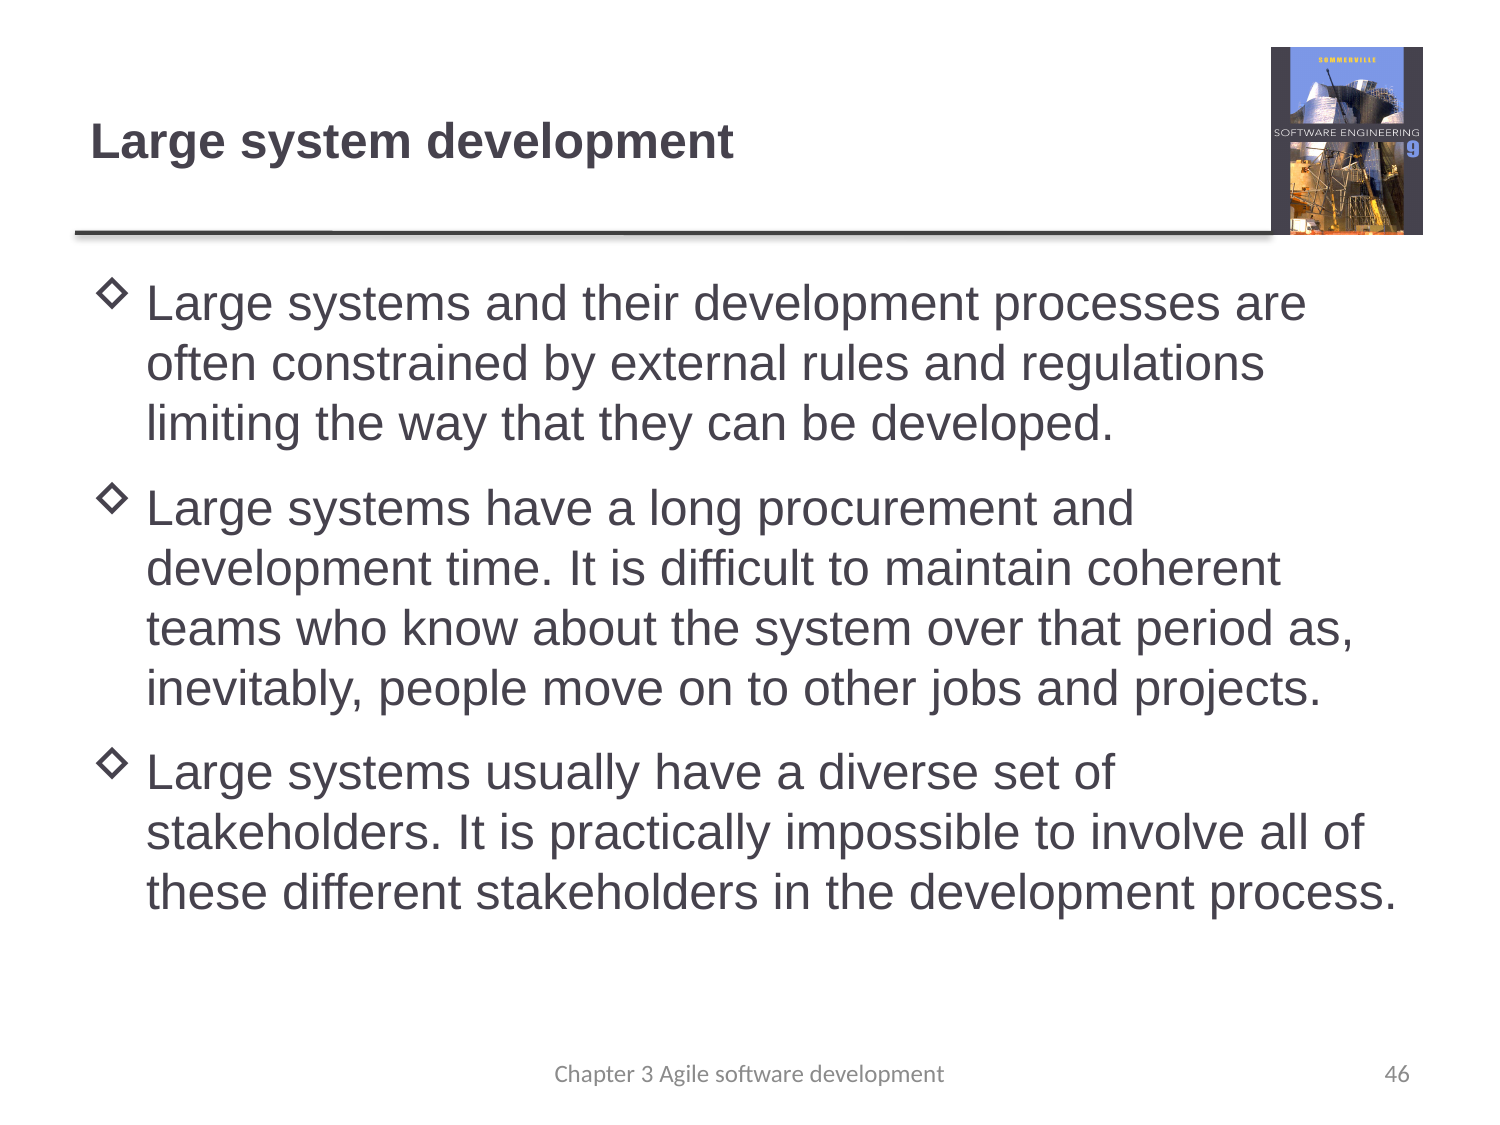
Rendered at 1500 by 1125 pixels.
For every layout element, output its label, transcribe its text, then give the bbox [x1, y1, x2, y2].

slide_number 46 [1074, 1042, 1425, 1103]
picture [1272, 47, 1423, 235]
list Large systems and their development processes are often constrained by external rules and regulations limiting the way that they can be developed. Large systems have a long procurement and development time. It is difficult to maintain coherent teams who know about the system over that period as, inevitably, people move on to other jobs and projects. Large systems usually have a diverse set of stakeholders. It is practically impossible to involve all of these different stakeholders in the development process. [75, 262, 1425, 1005]
footer Chapter 3 Agile software development [512, 1042, 988, 1103]
title Large system development [74, 44, 1272, 233]
